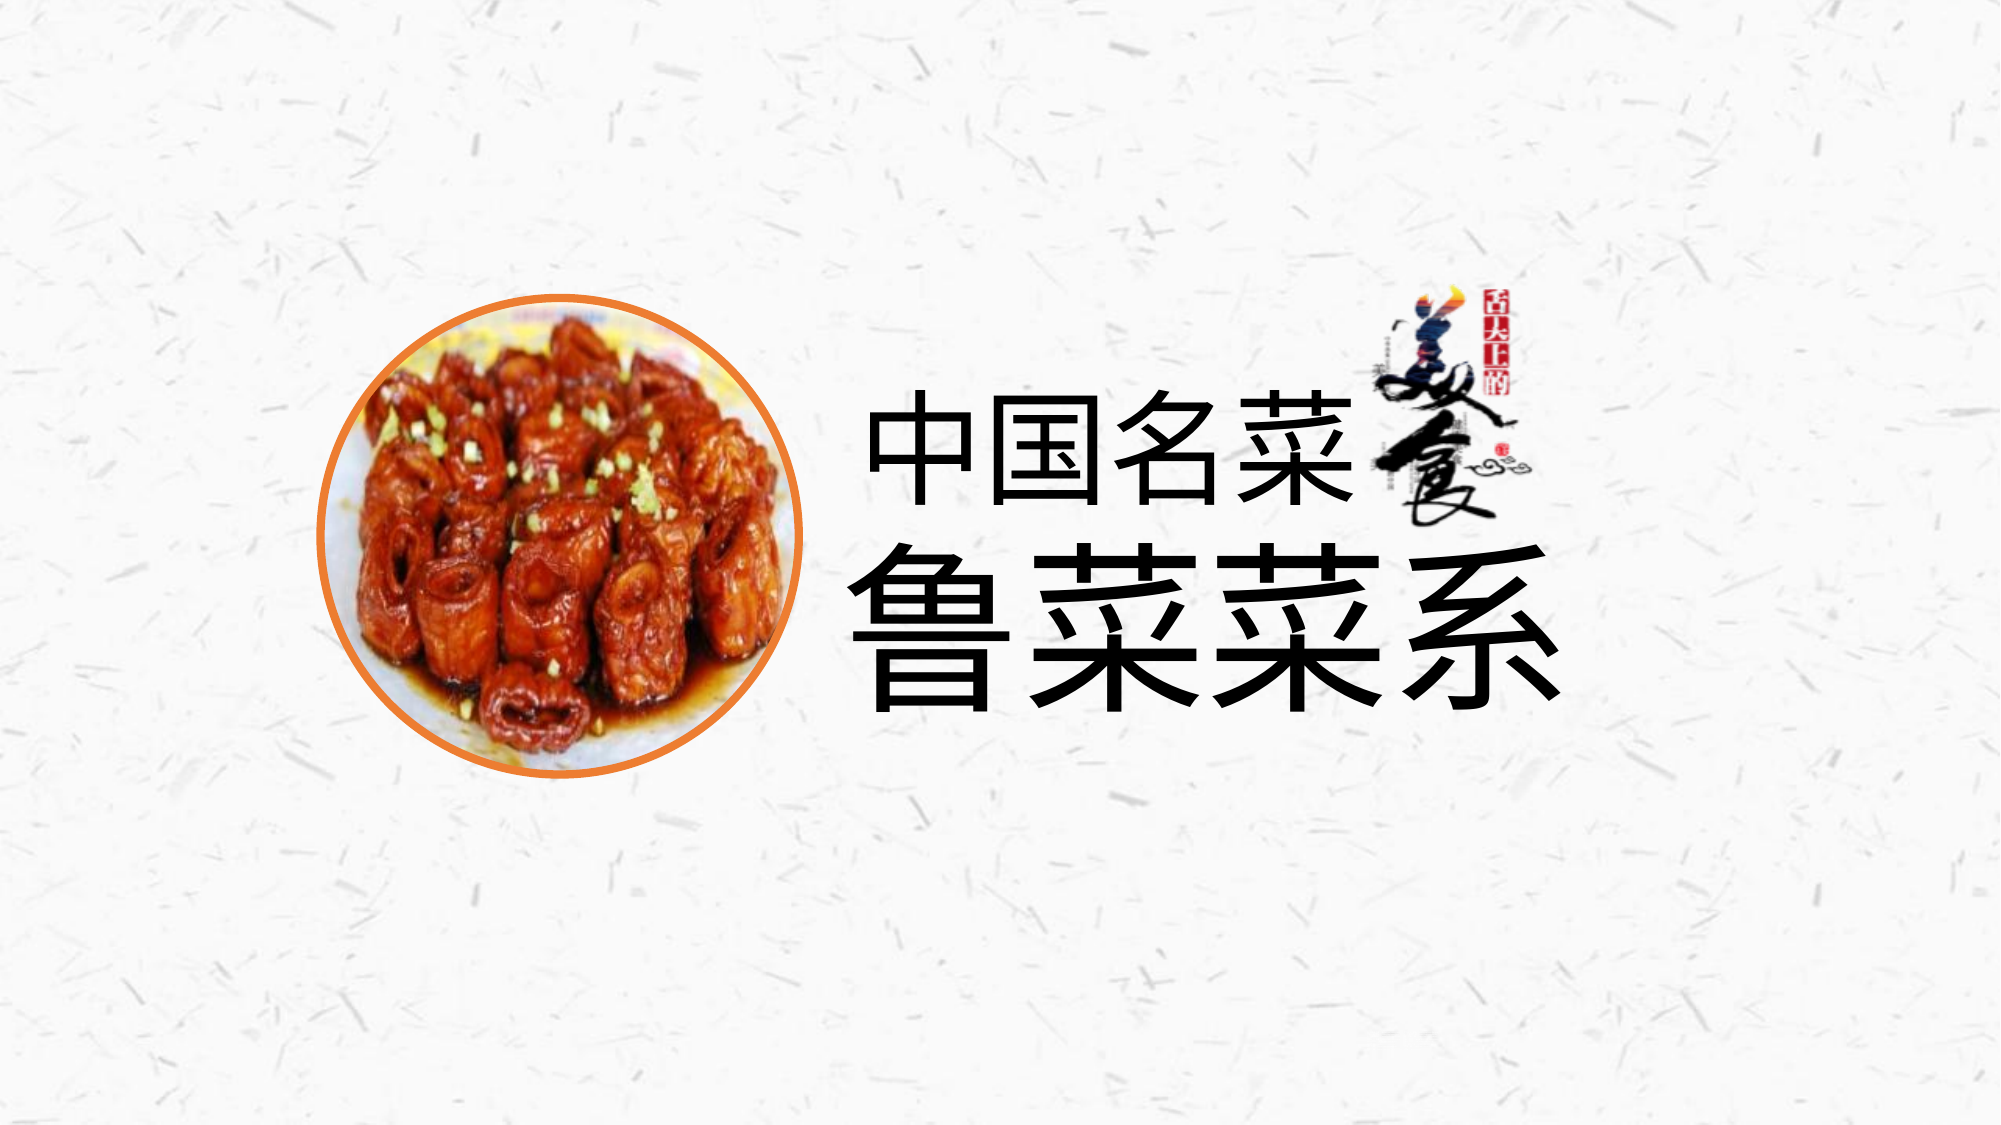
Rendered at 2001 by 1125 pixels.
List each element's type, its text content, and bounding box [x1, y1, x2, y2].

text_box 中国名菜 [815, 362, 1335, 528]
picture [0, 0, 2001, 1125]
text_box 鲁菜菜系 [825, 506, 1627, 742]
